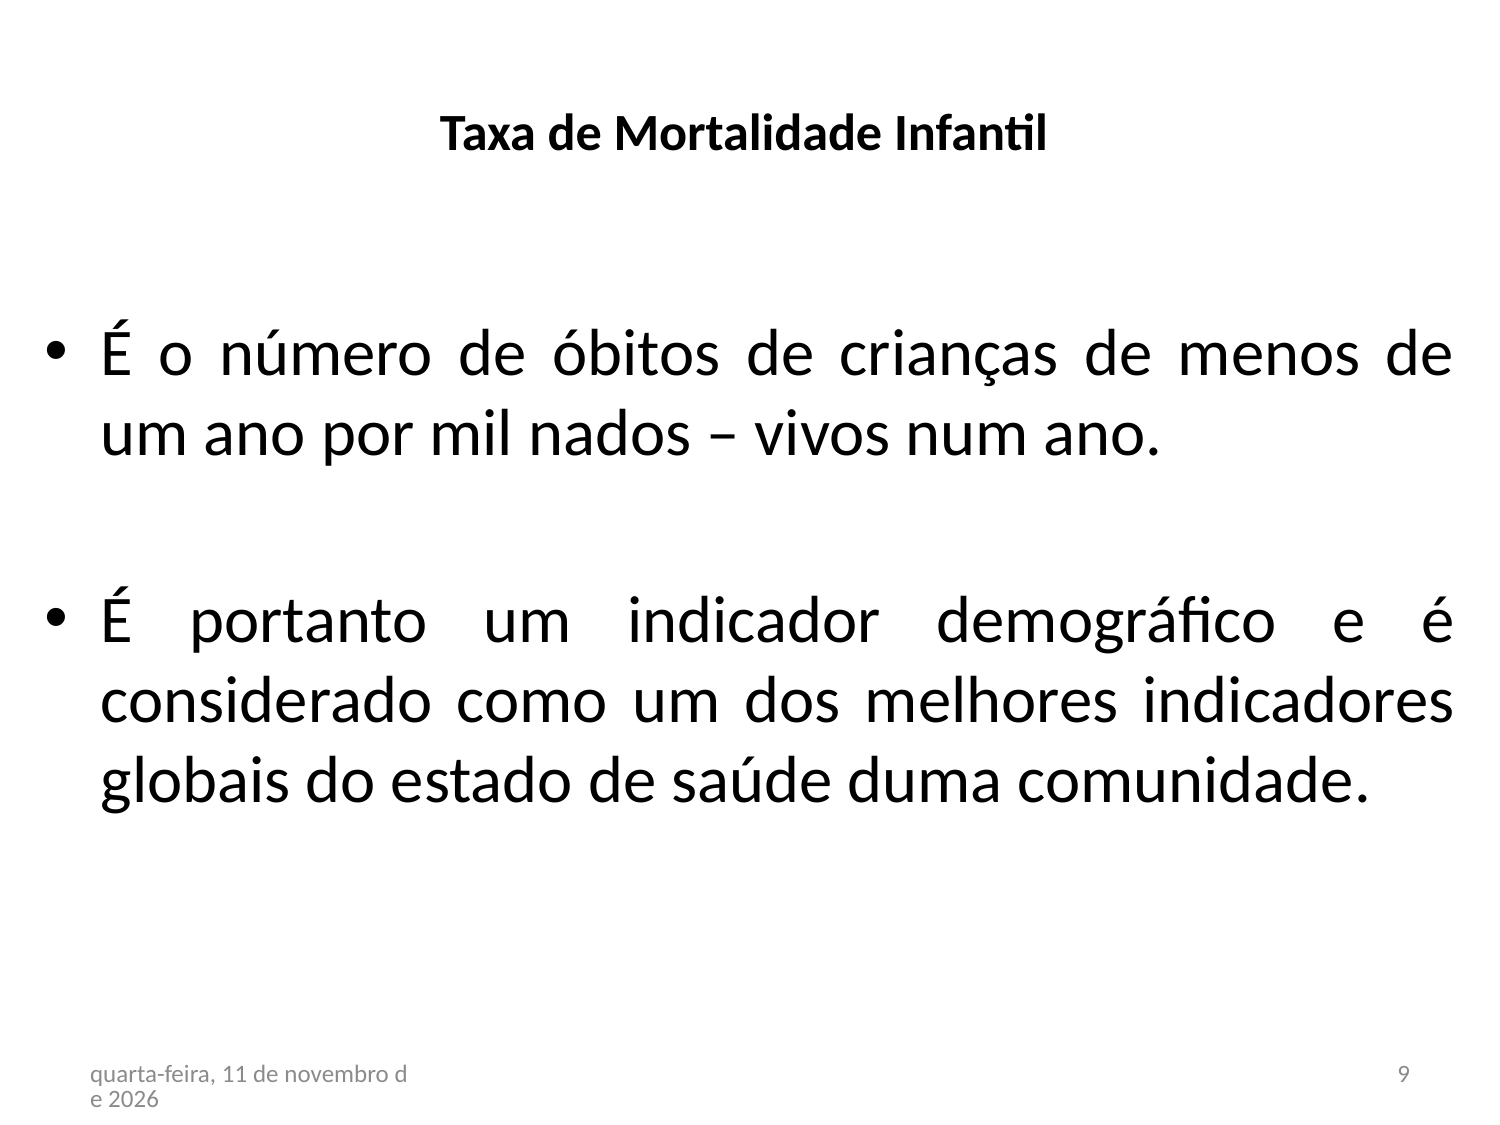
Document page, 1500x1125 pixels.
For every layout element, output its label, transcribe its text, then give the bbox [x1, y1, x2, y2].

slide_number terça-feira, 27 de Março de 2012 [75, 1042, 425, 1103]
list É o número de óbitos de crianças de menos de um ano por mil nados – vivos num ano. É portanto um indicador demográfico e é considerado como um dos melhores indicadores globais do estado de saúde duma comunidade. [29, 208, 1471, 1083]
slide_number 9 [1074, 1042, 1425, 1103]
title Taxa de Mortalidade Infantil [29, 90, 1459, 208]
